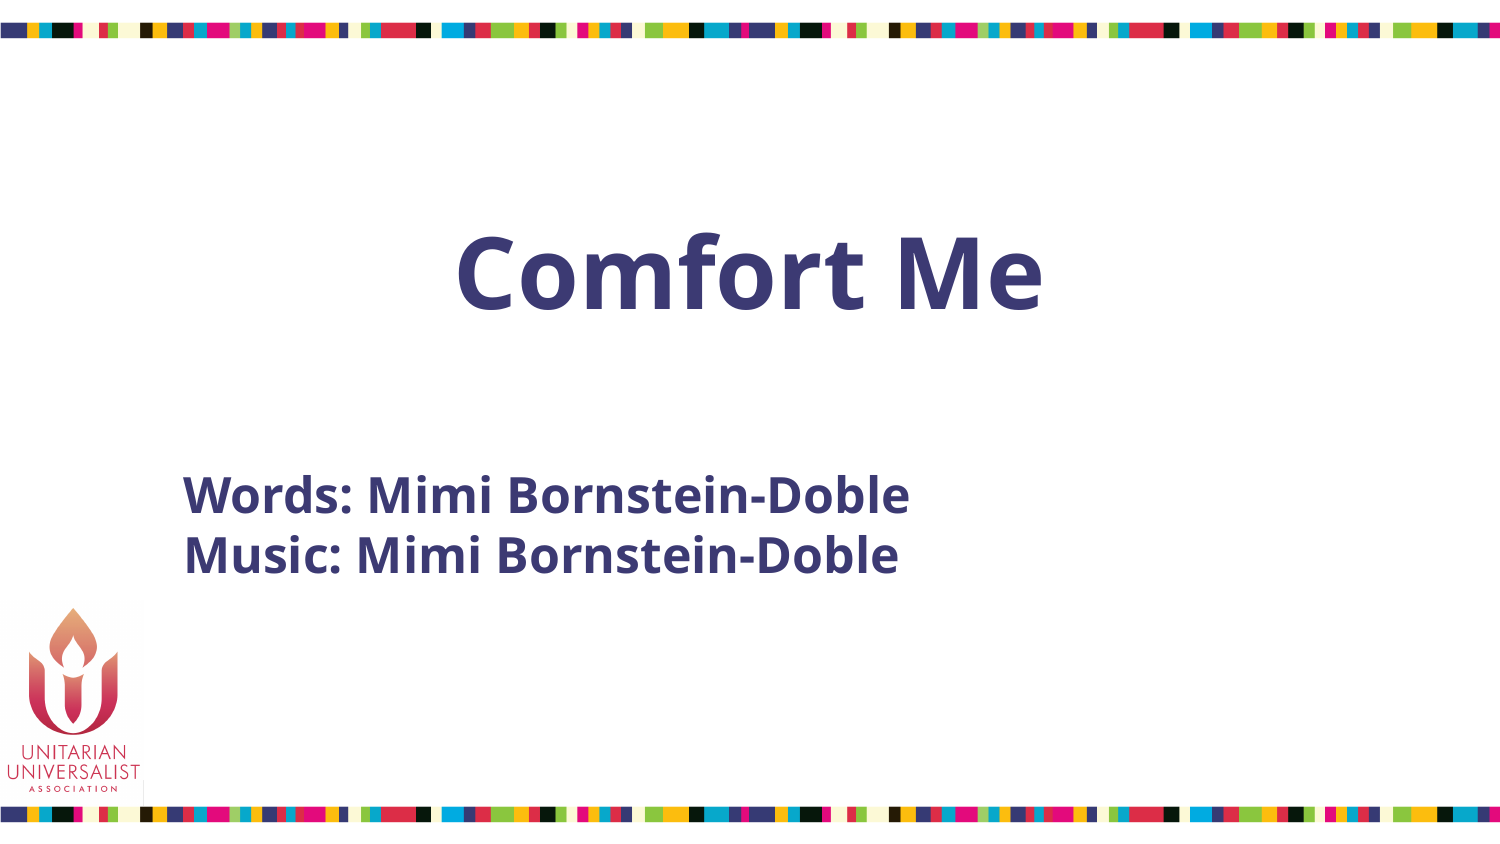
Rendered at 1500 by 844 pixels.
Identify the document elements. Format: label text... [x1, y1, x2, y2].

picture [0, 600, 1500, 824]
text_box Comfort Me [74, 75, 1425, 345]
picture [0, 22, 1500, 40]
text_box Words: Mimi Bornstein-Doble Music: Mimi Bornstein-Doble [168, 448, 1495, 659]
